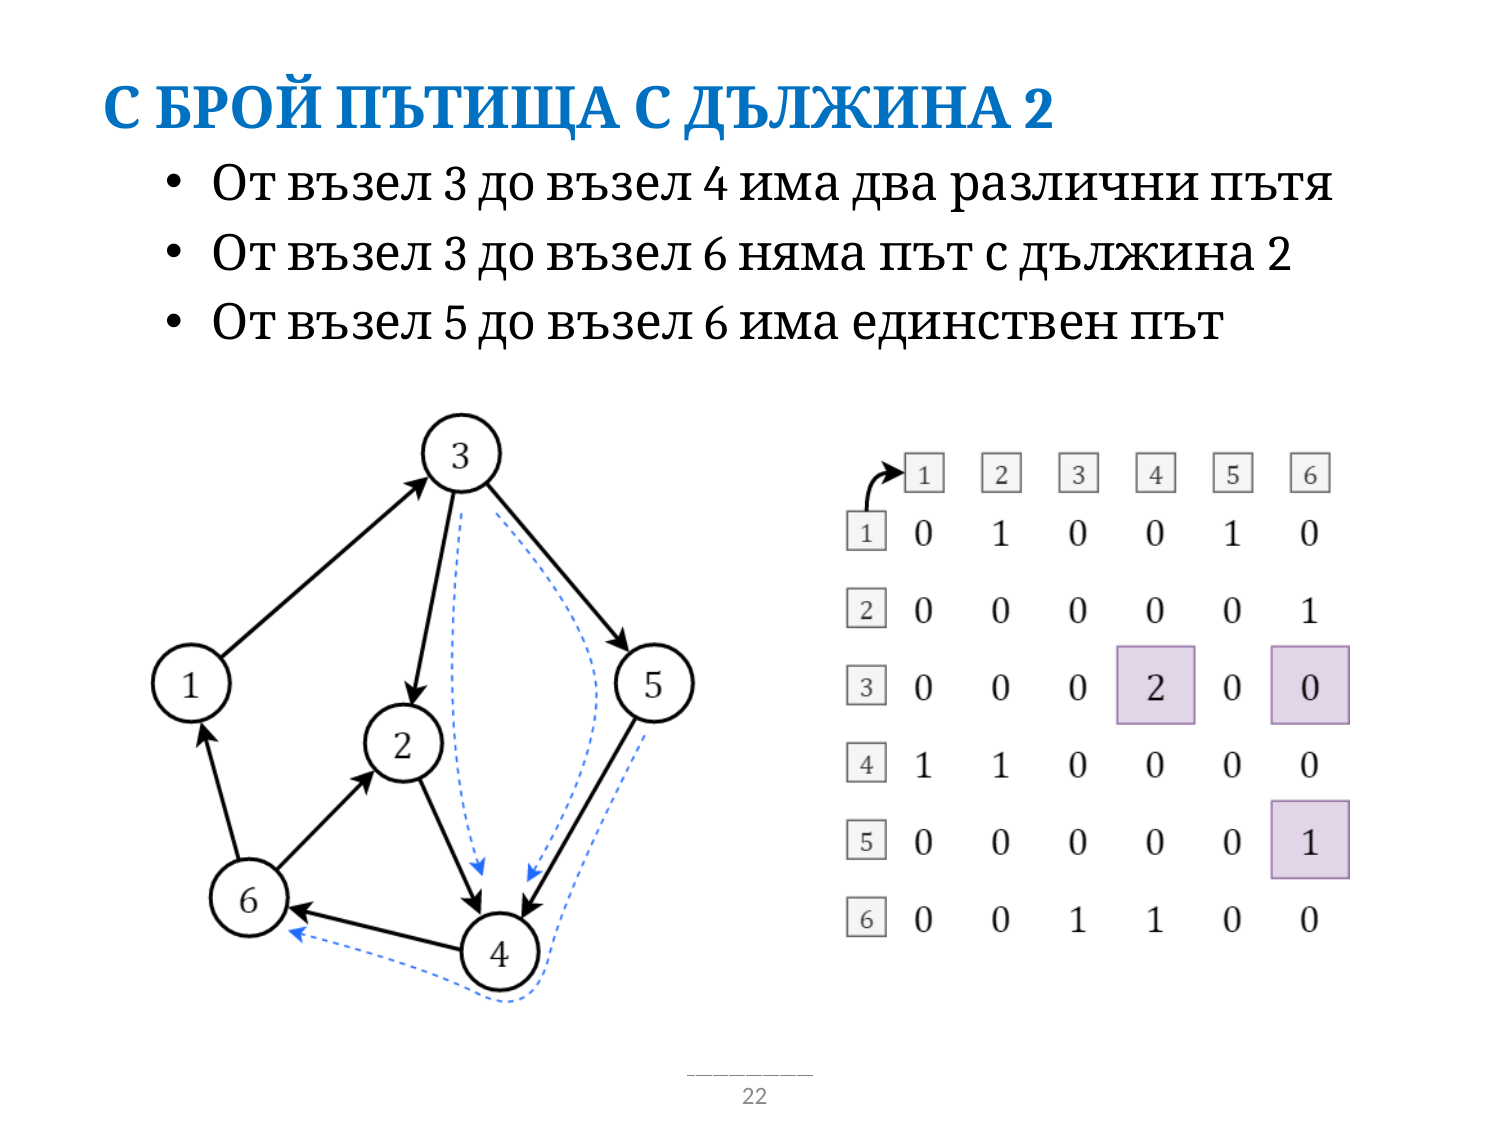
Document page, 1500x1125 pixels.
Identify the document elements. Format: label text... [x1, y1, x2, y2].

picture [149, 412, 1351, 1004]
slide_number 22 [579, 1065, 930, 1125]
